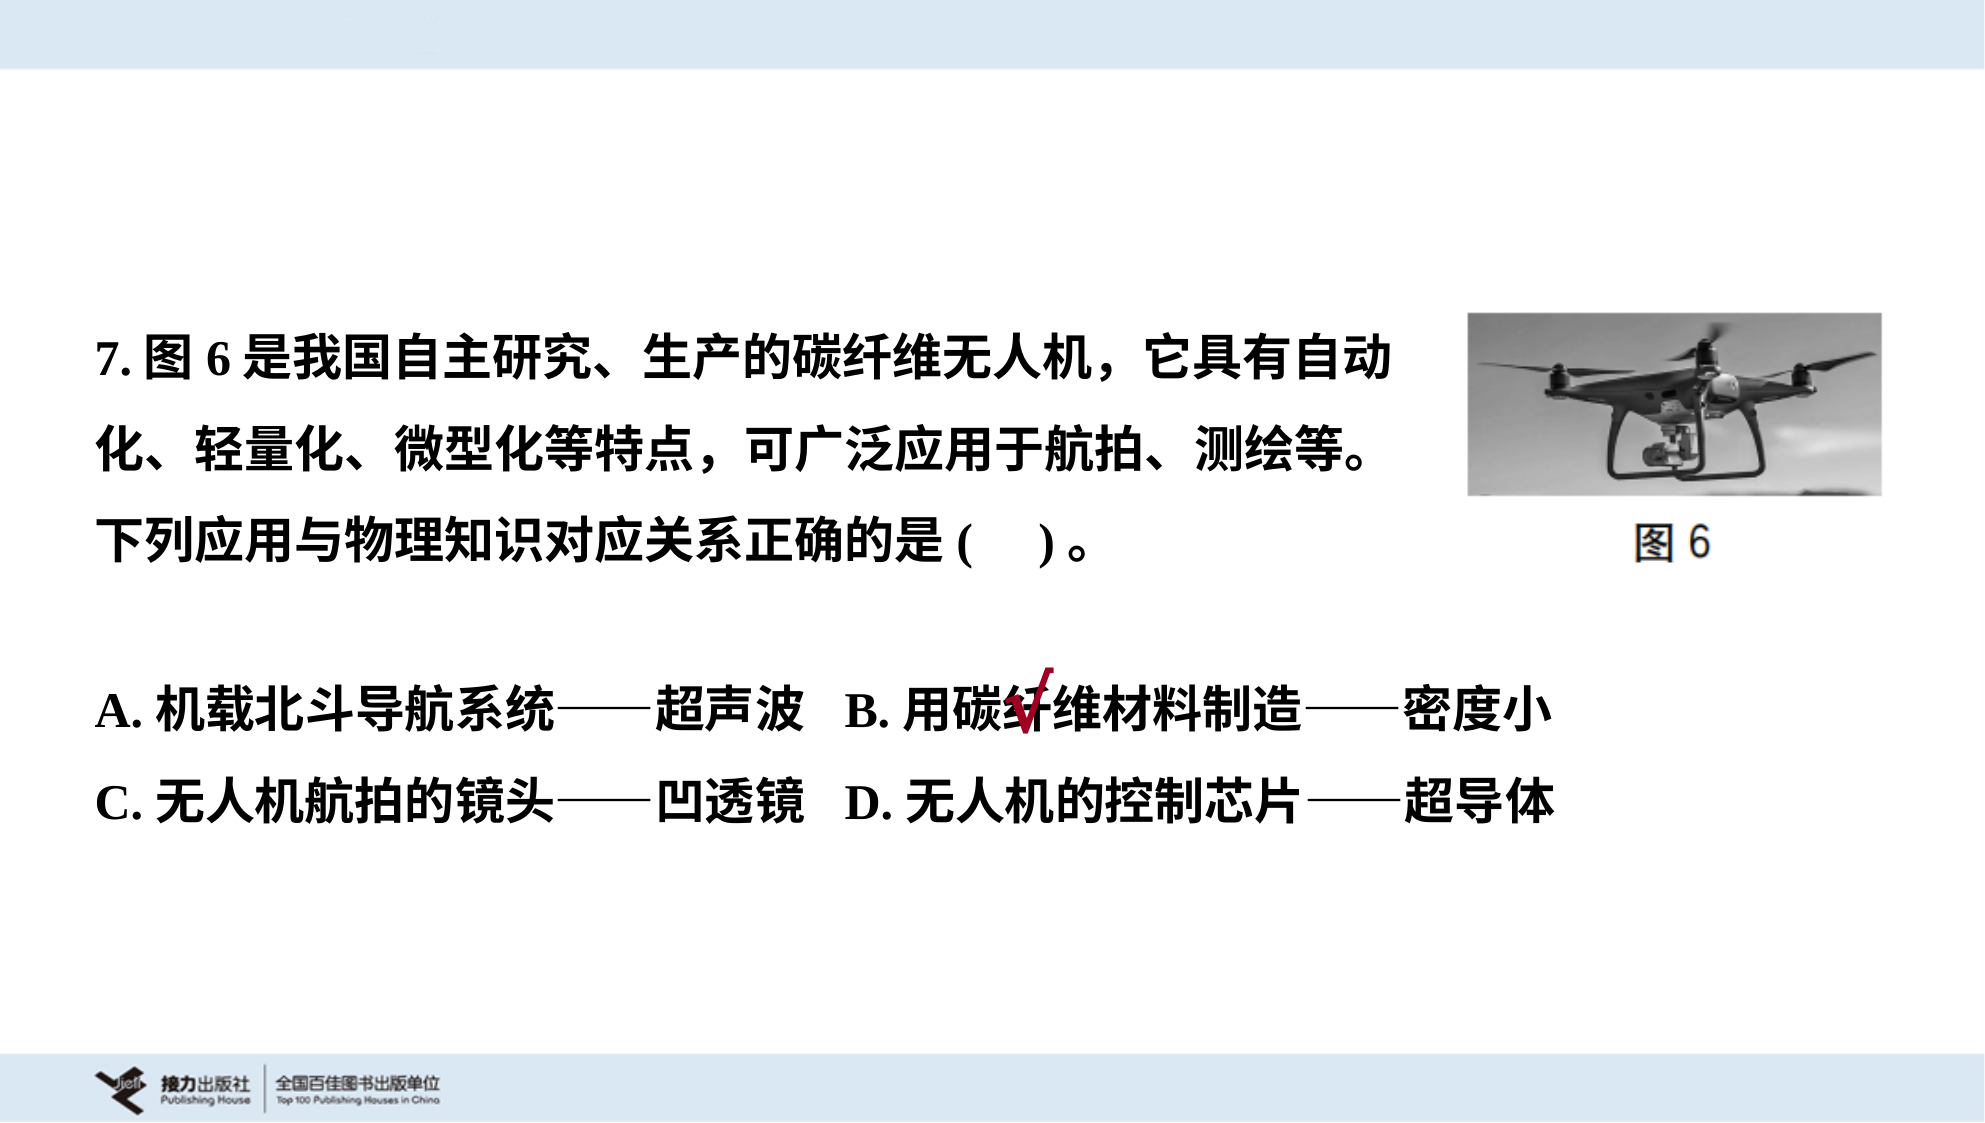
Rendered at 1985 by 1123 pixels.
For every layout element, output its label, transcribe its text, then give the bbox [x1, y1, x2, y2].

picture [0, 0, 1985, 1122]
text_box A.机载北斗导航系统——超声波 B.用碳纤维材料制造——密度小 C.无人机航拍的镜头——凹透镜 D.无人机的控制芯片——超导体 [94, 645, 1892, 830]
text_box 7.图6是我国自主研究、生产的碳纤维无人机，它具有自动 化、轻量化、微型化等特点，可广泛应用于航拍、测绘等。 下列应用与物理知识对应关系正确的是( )。 [94, 294, 1371, 569]
text_box √ [1002, 655, 1055, 749]
